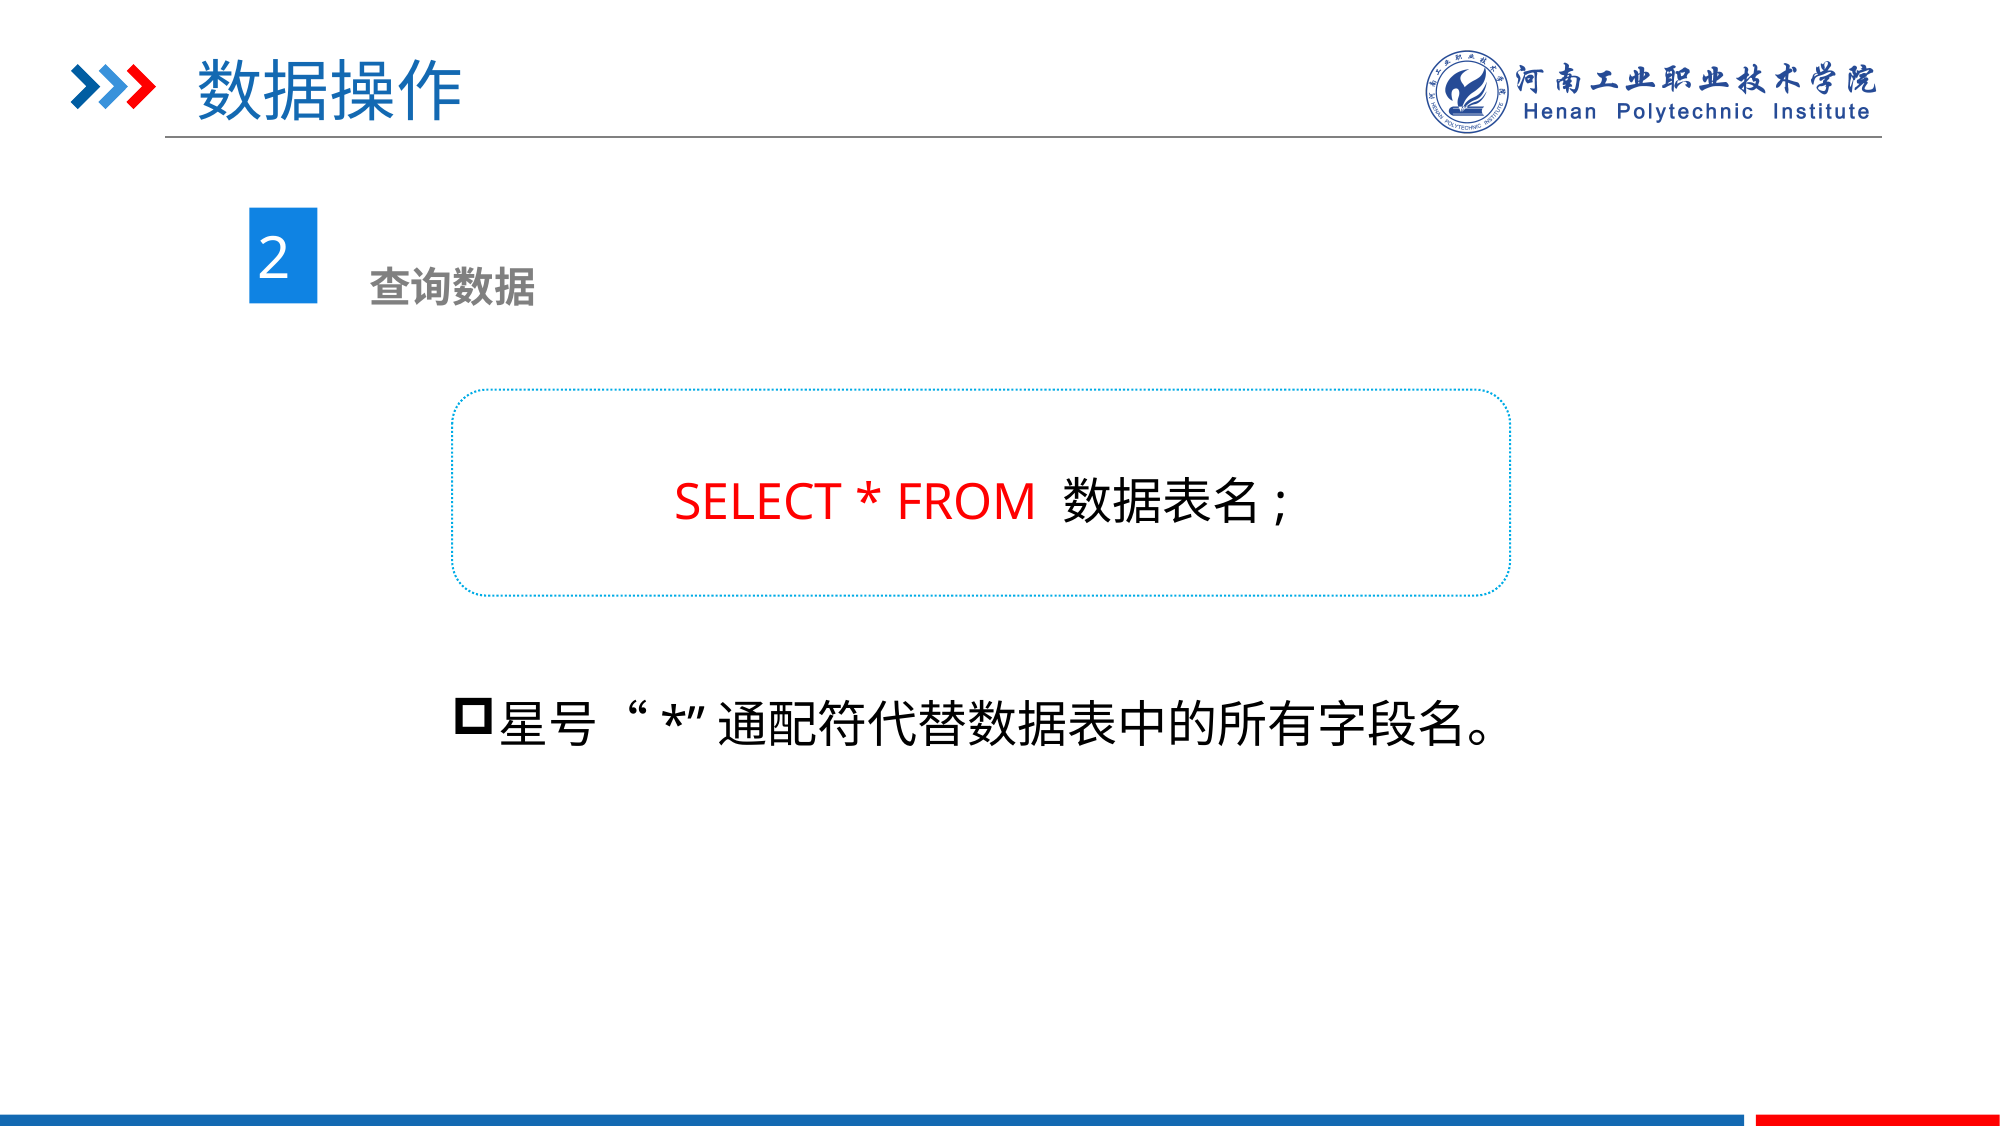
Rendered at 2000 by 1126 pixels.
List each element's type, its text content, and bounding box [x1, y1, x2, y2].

picture [1407, 46, 1882, 140]
text_box [452, 537, 1511, 596]
text_box 星号“*”通配符代替数据表中的所有字段名。 [436, 625, 1562, 760]
title 数据操作 [175, 25, 950, 153]
text_box SELECT * FROM 数据表名; [452, 462, 1511, 537]
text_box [249, 207, 318, 304]
text_box [452, 389, 1511, 462]
text_box 查询数据 [319, 245, 1092, 380]
